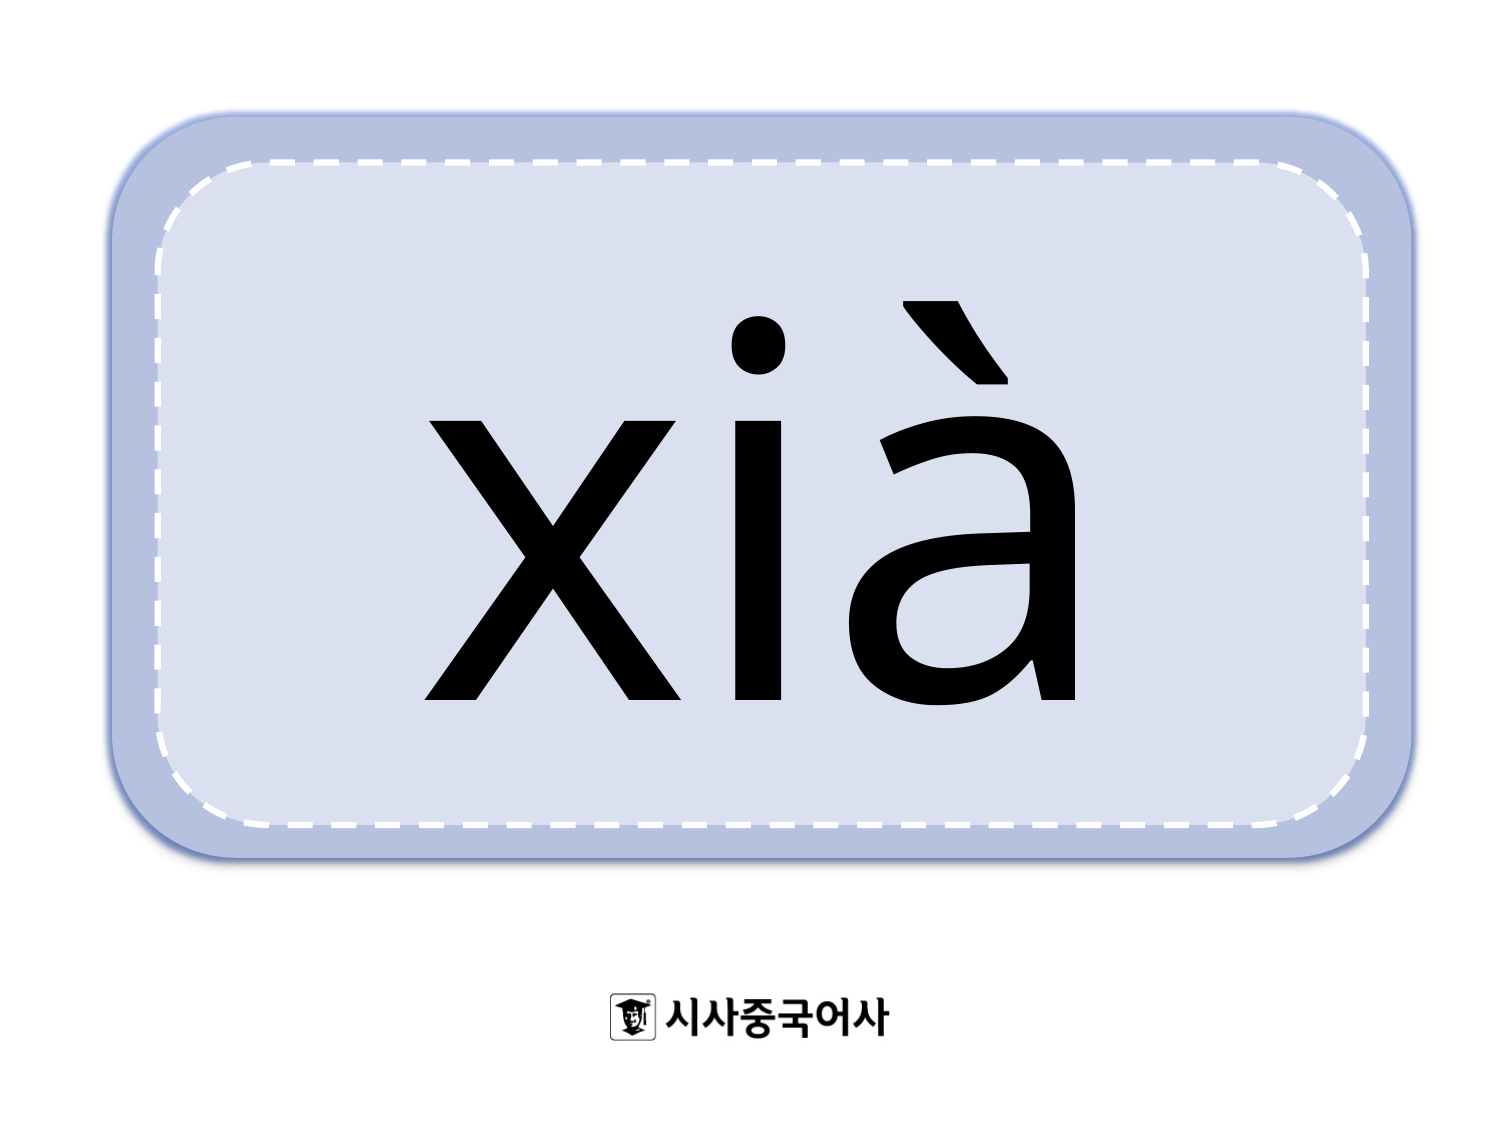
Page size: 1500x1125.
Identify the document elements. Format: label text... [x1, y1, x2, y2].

picture [602, 987, 898, 1047]
text_box xià [162, 160, 1371, 824]
